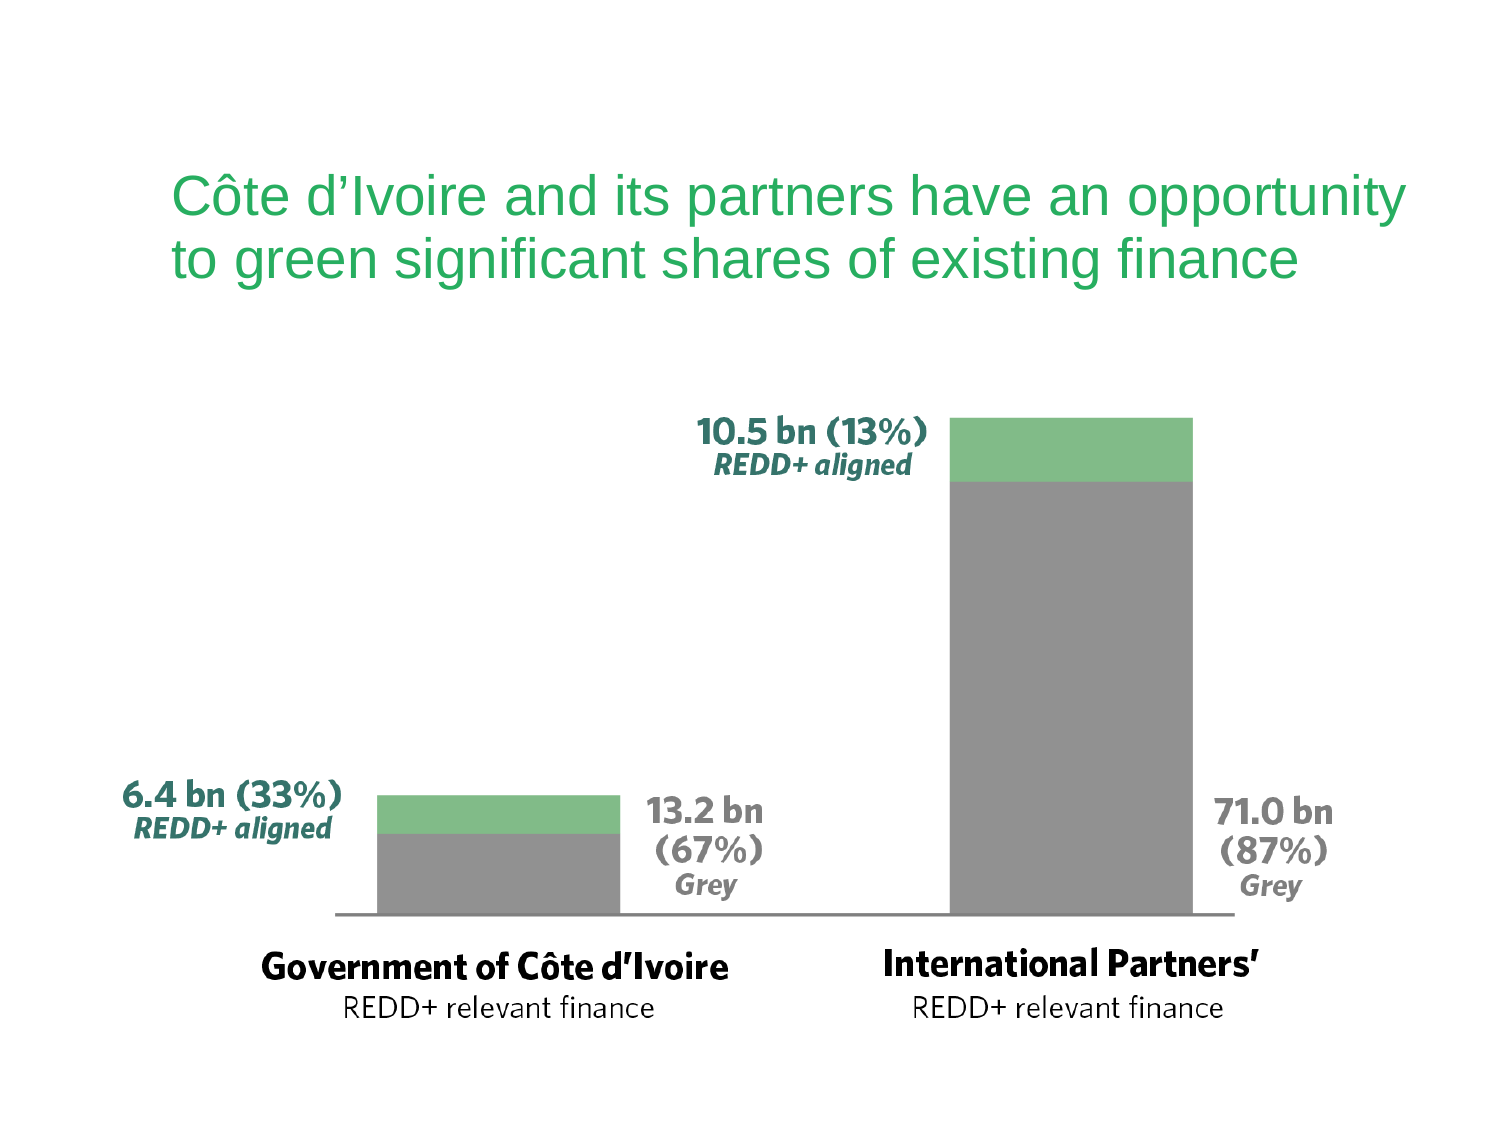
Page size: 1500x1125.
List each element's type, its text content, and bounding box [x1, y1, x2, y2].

picture [0, 345, 1500, 1064]
title Côte d’Ivoire and its partners have an opportunity to green significant shares of existing finance [159, 90, 1424, 303]
